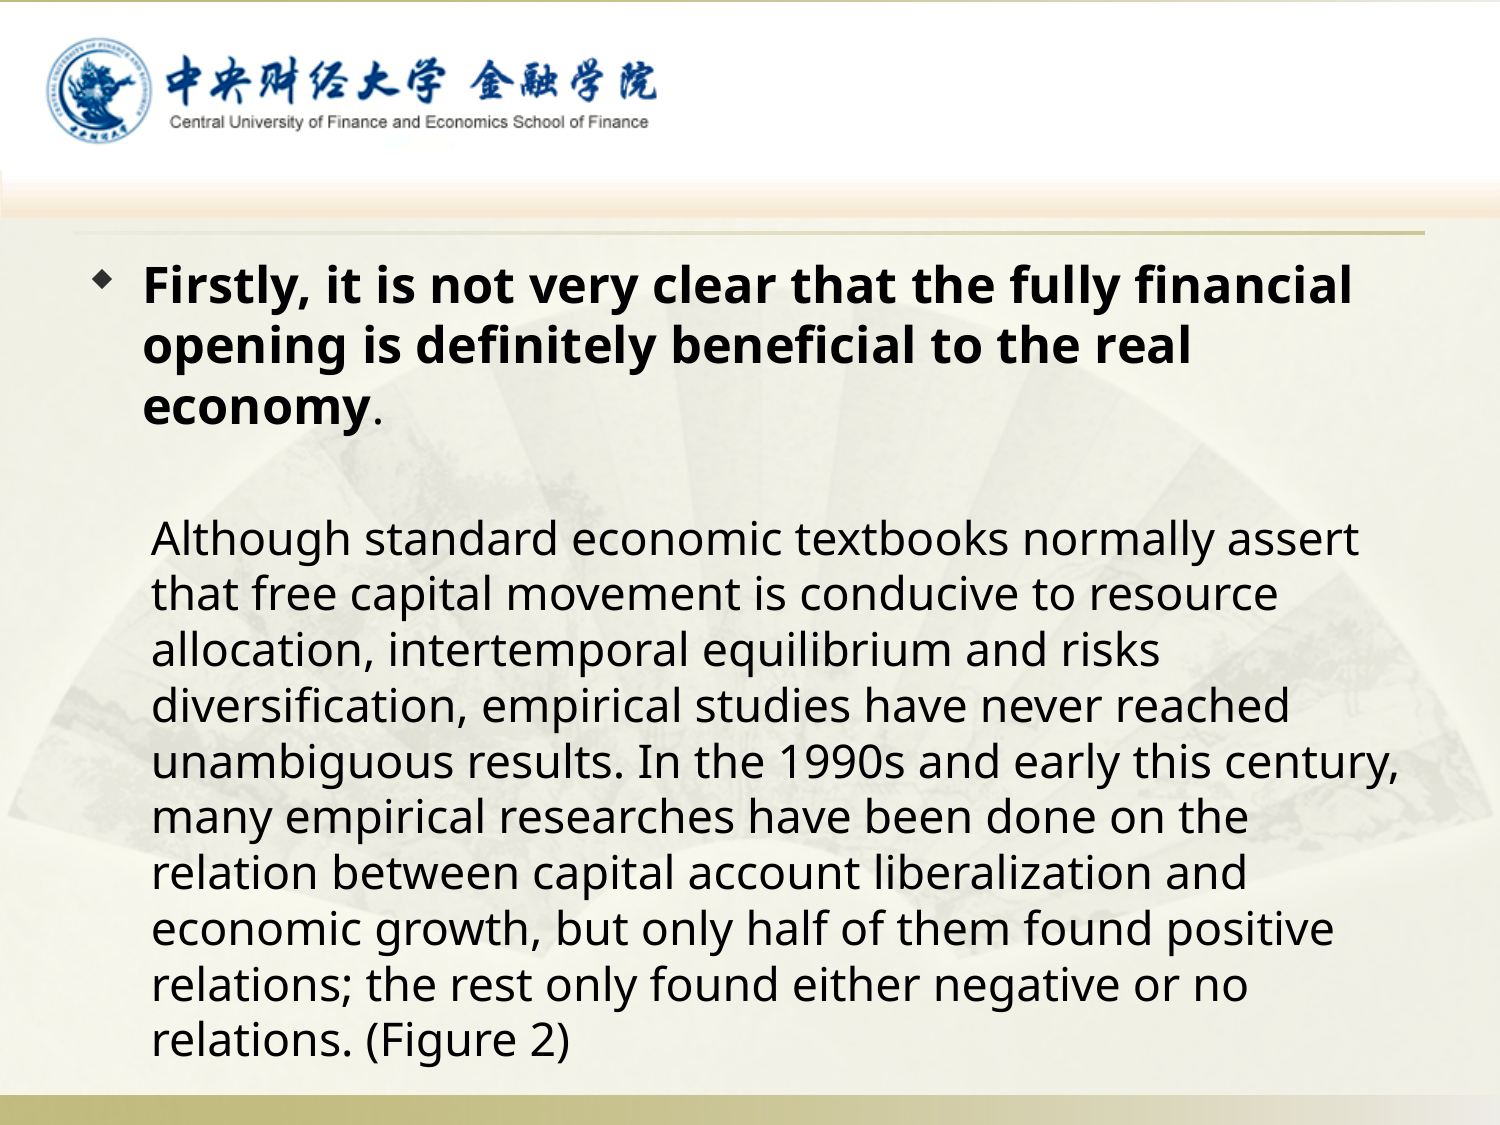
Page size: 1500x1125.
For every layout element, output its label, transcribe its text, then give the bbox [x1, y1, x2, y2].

picture [0, 2, 1500, 218]
list Firstly, it is not very clear that the fully financial opening is definitely beneficial to the real economy. Although standard economic textbooks normally assert that free capital movement is conducive to resource allocation, intertemporal equilibrium and risks diversification, empirical studies have never reached unambiguous results. In the 1990s and early this century, many empirical researches have been done on the relation between capital account liberalization and economic growth, but only half of them found positive relations; the rest only found either negative or no relations. (Figure 2) [75, 184, 1436, 1083]
